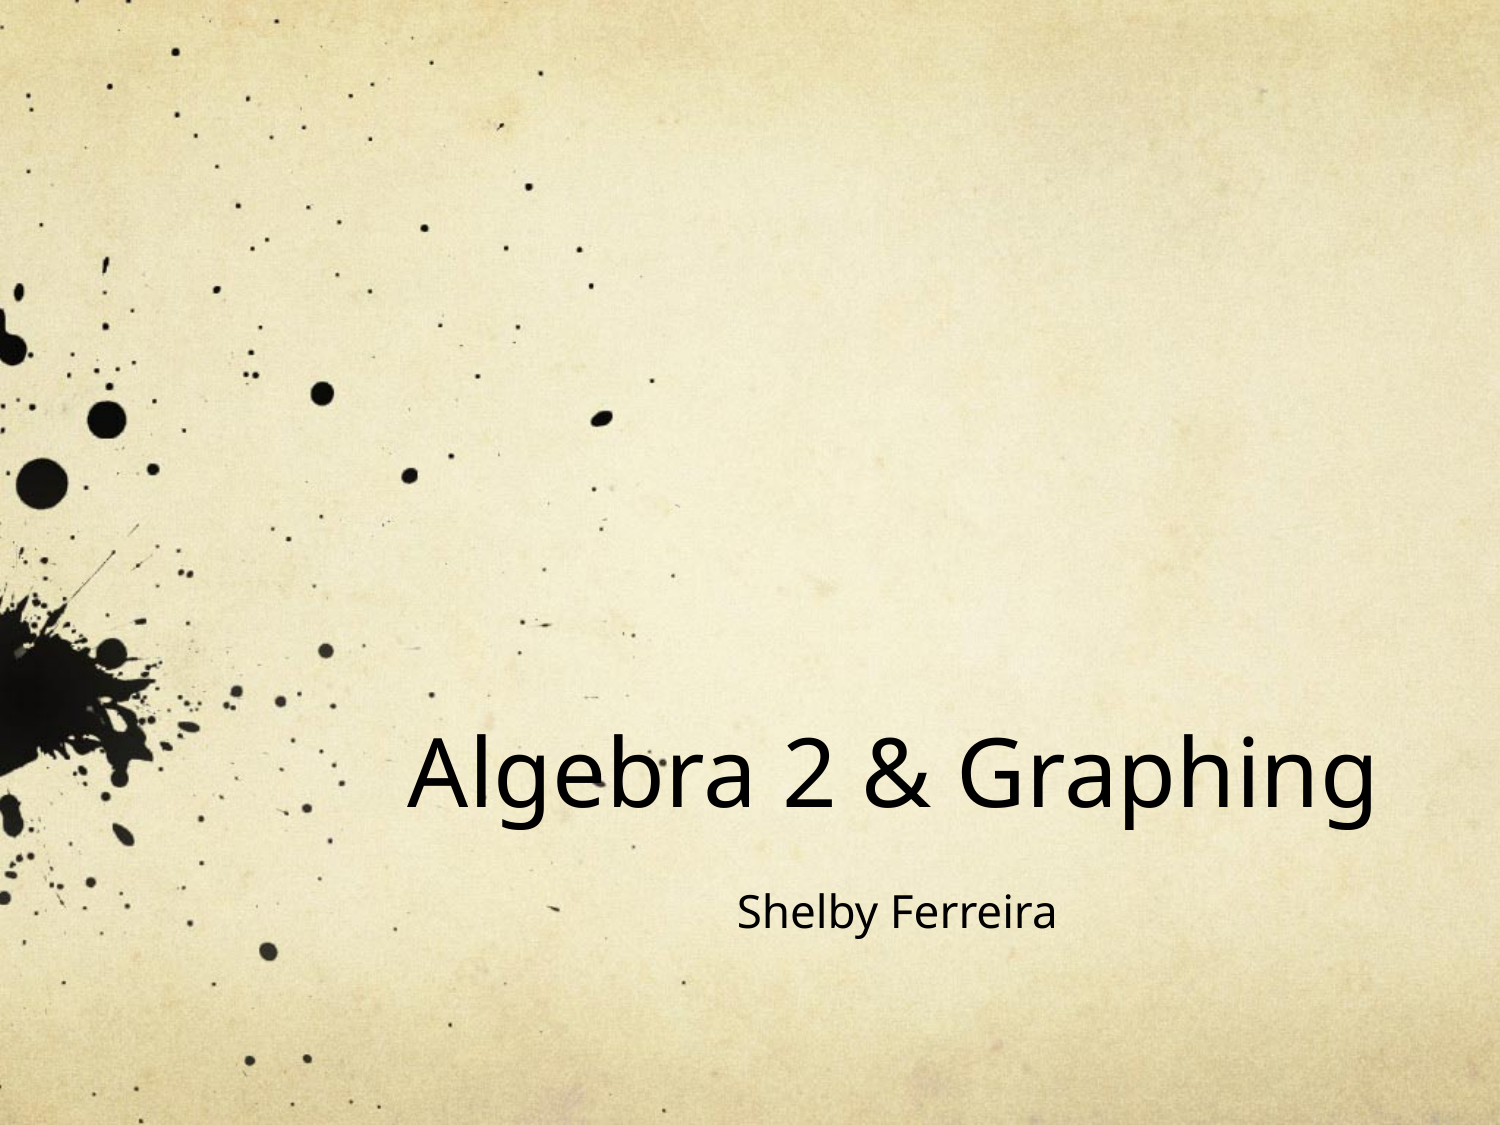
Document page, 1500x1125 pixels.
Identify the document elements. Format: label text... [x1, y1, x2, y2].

title Algebra 2 & Graphing [362, 512, 1425, 827]
subtitle Shelby Ferreira [362, 829, 1425, 1023]
picture [0, 0, 1500, 1125]
